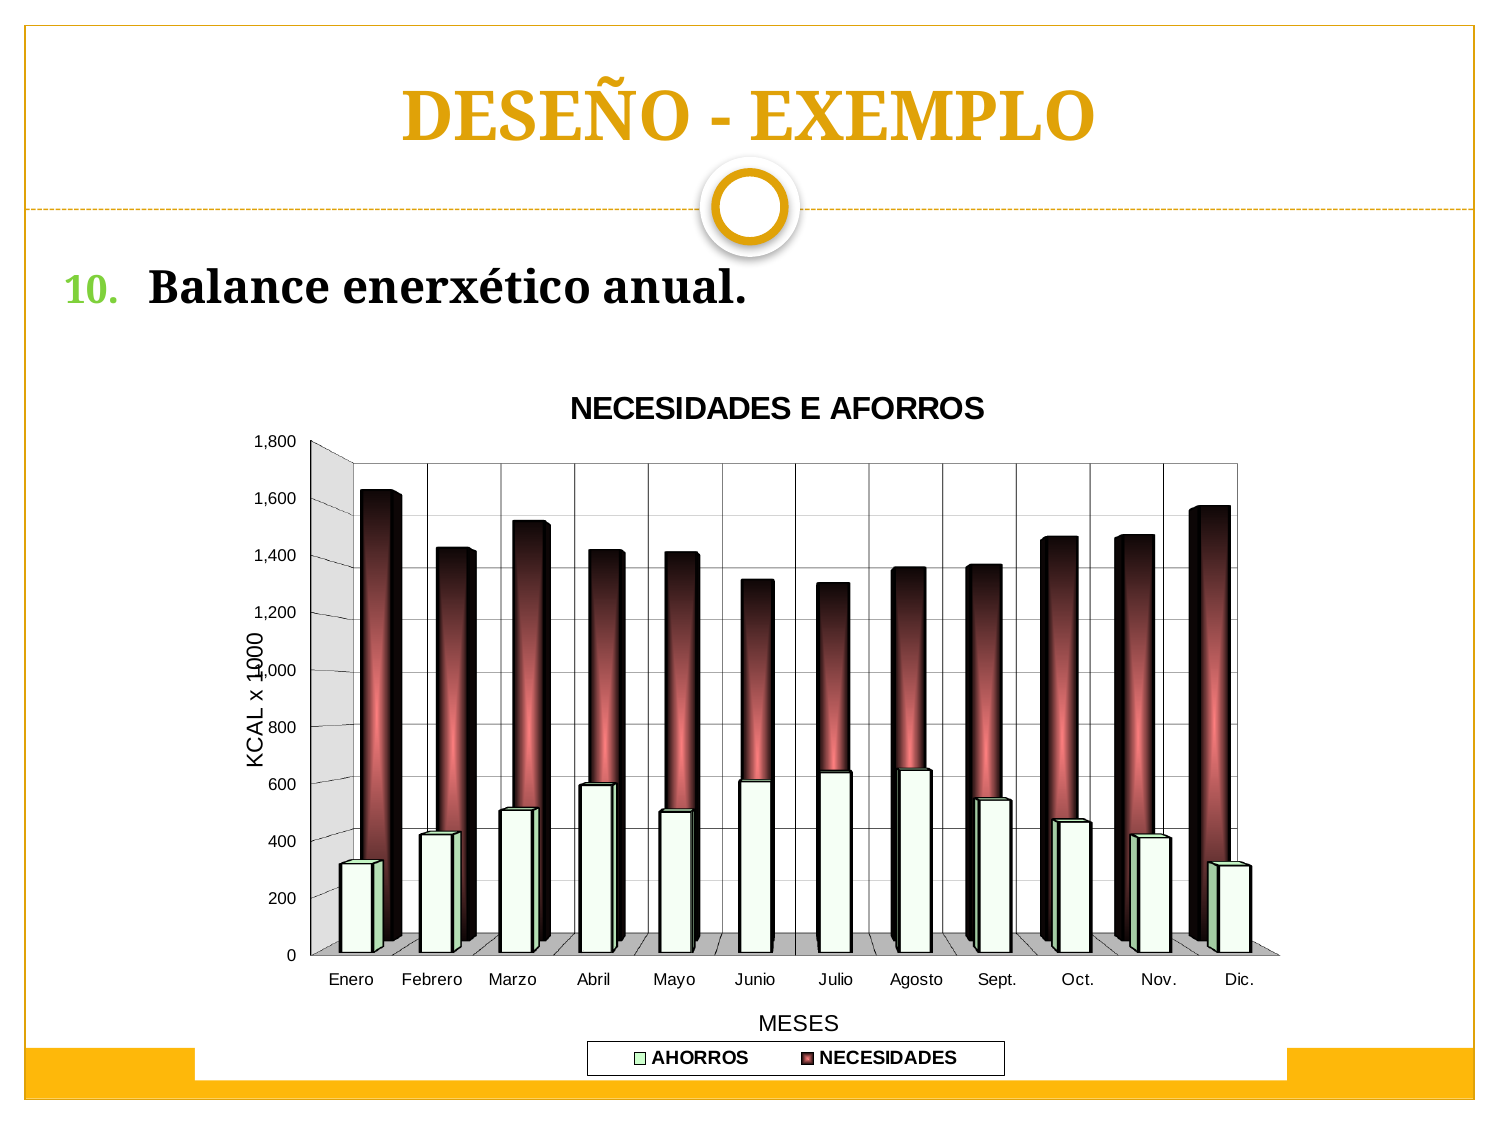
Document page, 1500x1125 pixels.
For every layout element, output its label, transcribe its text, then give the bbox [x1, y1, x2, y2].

list Balance enerxético anual. [49, 250, 1445, 1001]
chart [194, 361, 1288, 1081]
title DESEÑO - EXEMPLO [49, 37, 1450, 162]
